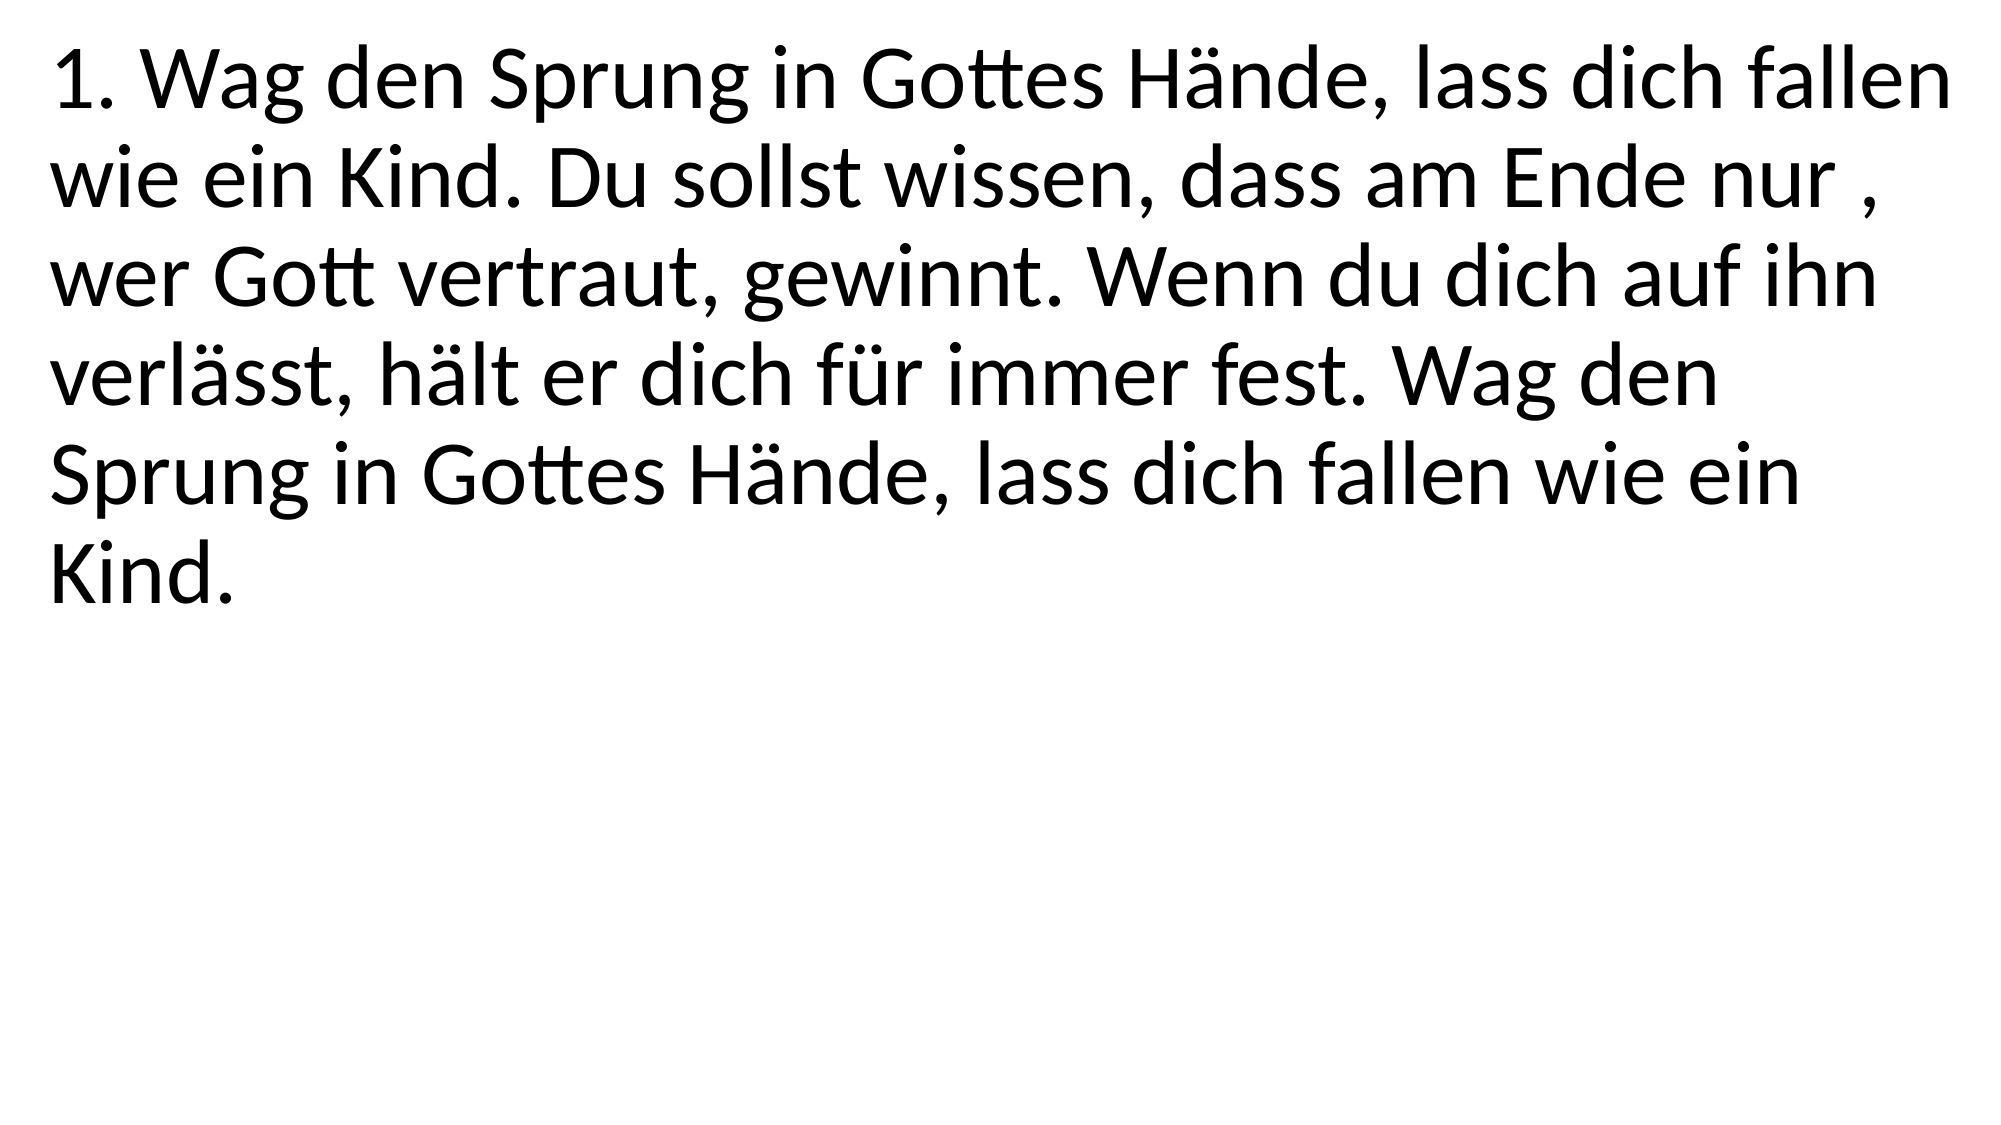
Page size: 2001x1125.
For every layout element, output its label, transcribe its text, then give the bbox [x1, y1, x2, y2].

list 1. Wag den Sprung in Gottes Hände, lass dich fallen wie ein Kind. Du sollst wissen, dass am Ende nur , wer Gott vertraut, gewinnt. Wenn du dich auf ihn verlässt, hält er dich für immer fest. Wag den Sprung in Gottes Hände, lass dich fallen wie ein Kind. [34, 21, 2000, 1125]
